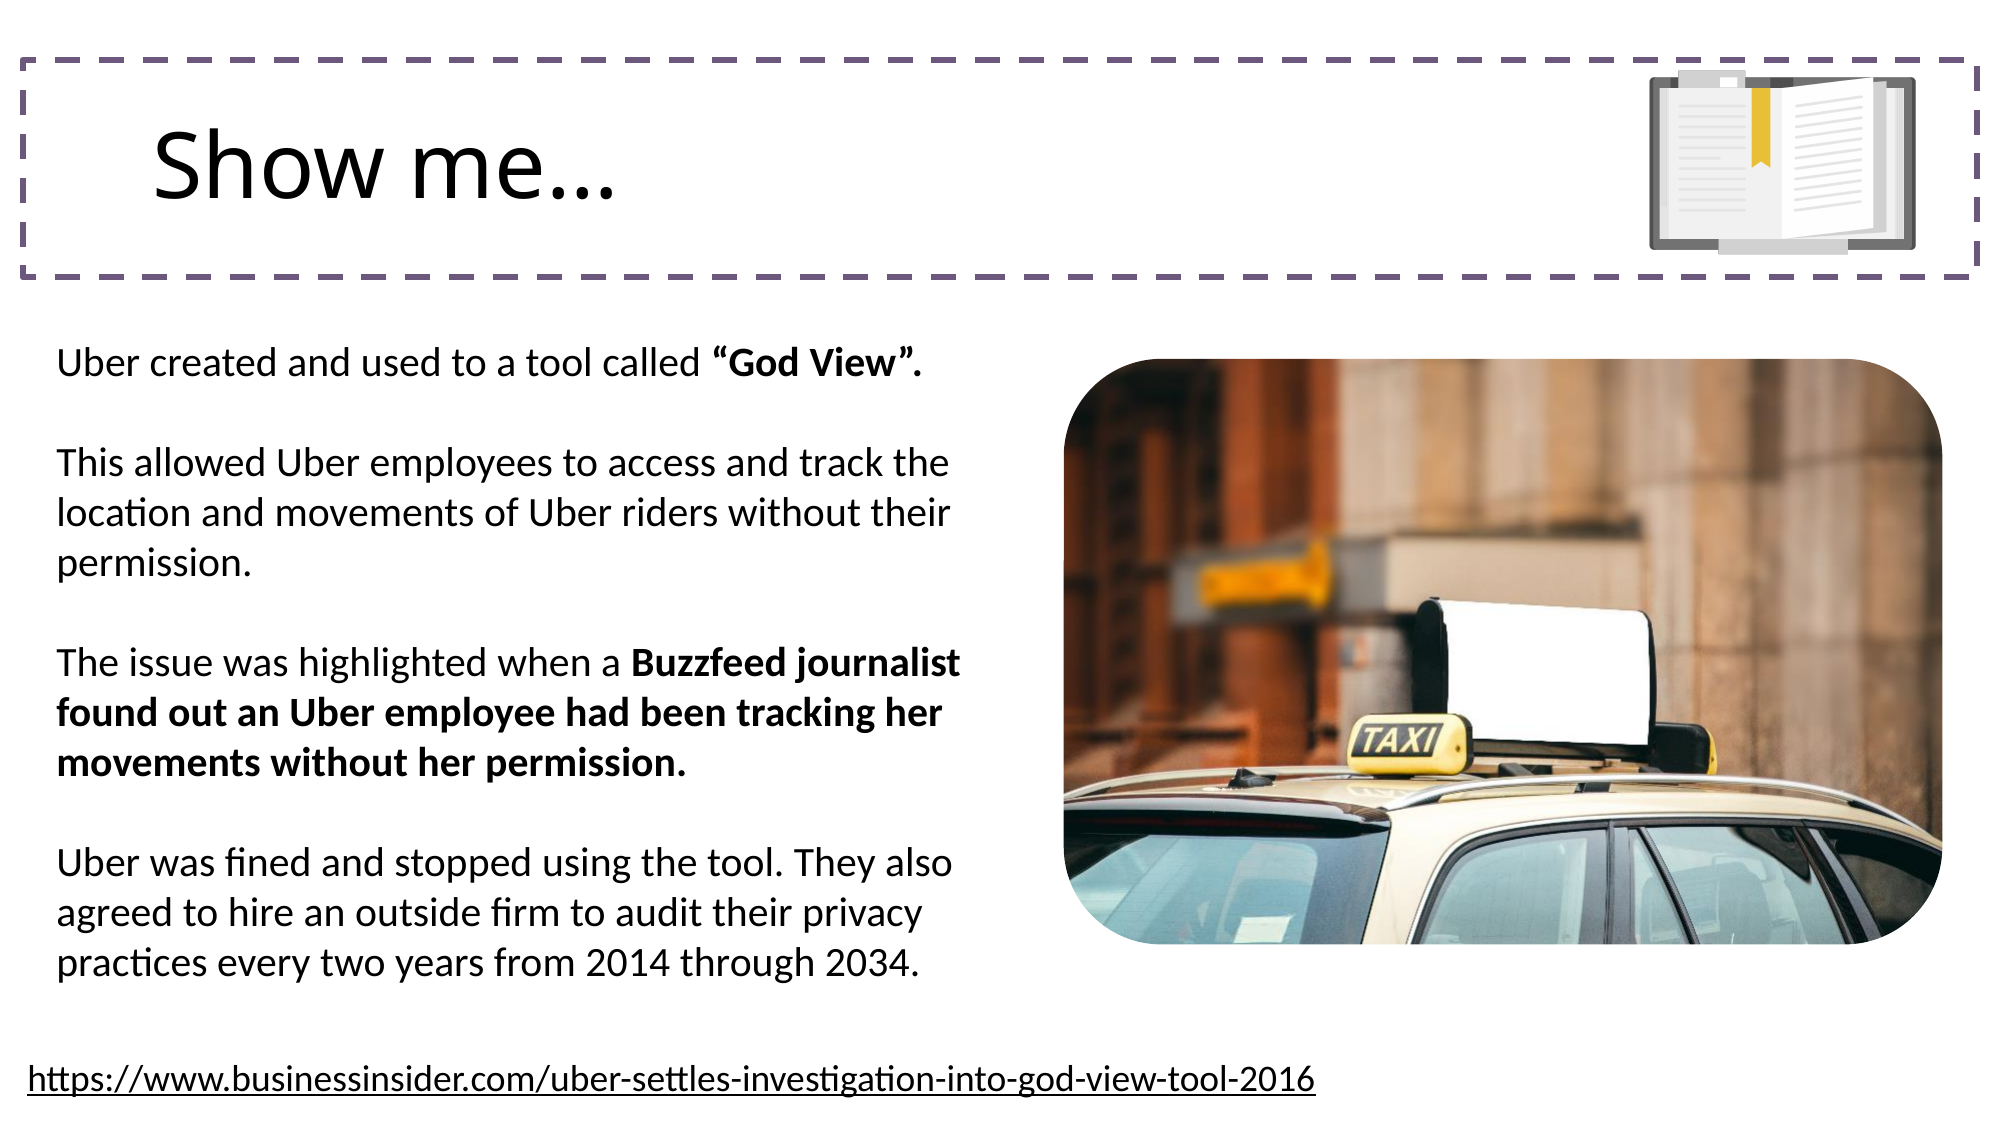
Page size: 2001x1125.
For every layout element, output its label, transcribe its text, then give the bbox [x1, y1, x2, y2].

picture [1649, 0, 1955, 341]
picture [1063, 358, 1943, 945]
title Show me… [137, 59, 1863, 278]
text_box Uber created and used to a tool called “God View”. This allowed Uber employees to access and track the location and movements of Uber riders without their permission. The issue was highlighted when a Buzzfeed journalist found out an Uber employee had been tracking her movements without her permission. Uber was fined and stopped using the tool. They also agreed to hire an outside firm to audit their privacy practices every two years from 2014 through 2034. [41, 327, 1027, 993]
text_box https://www.businessinsider.com/uber-settles-investigation-into-god-view-tool-2016 [12, 1046, 1415, 1106]
